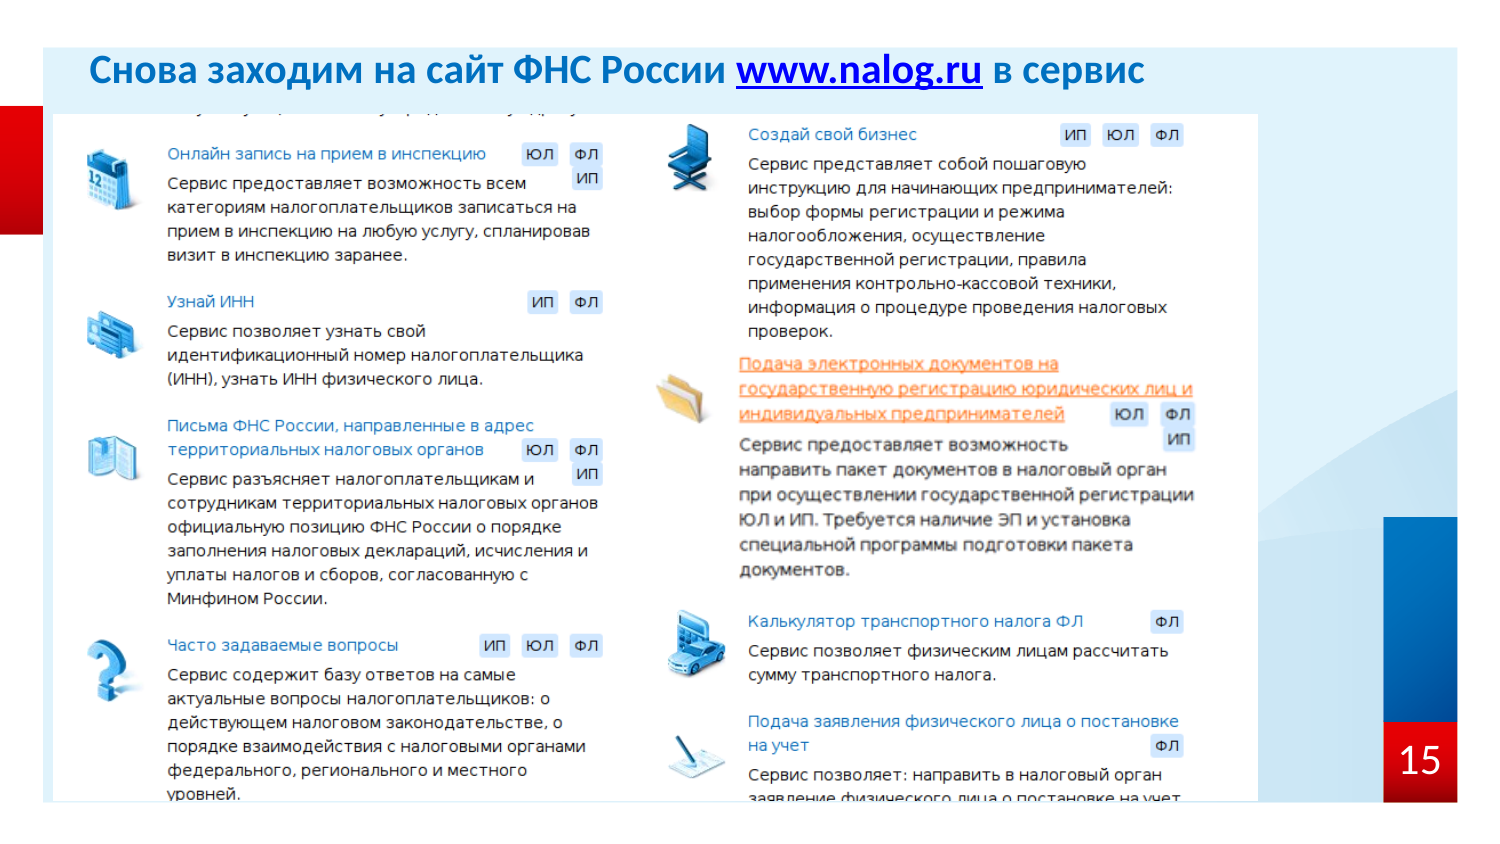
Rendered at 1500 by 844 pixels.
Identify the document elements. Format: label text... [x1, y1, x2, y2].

slide_number 15 [1378, 721, 1462, 806]
picture [0, 0, 1500, 844]
text_box Снова заходим на сайт ФНС России www.nalog.ru в сервис [29, 34, 1471, 115]
